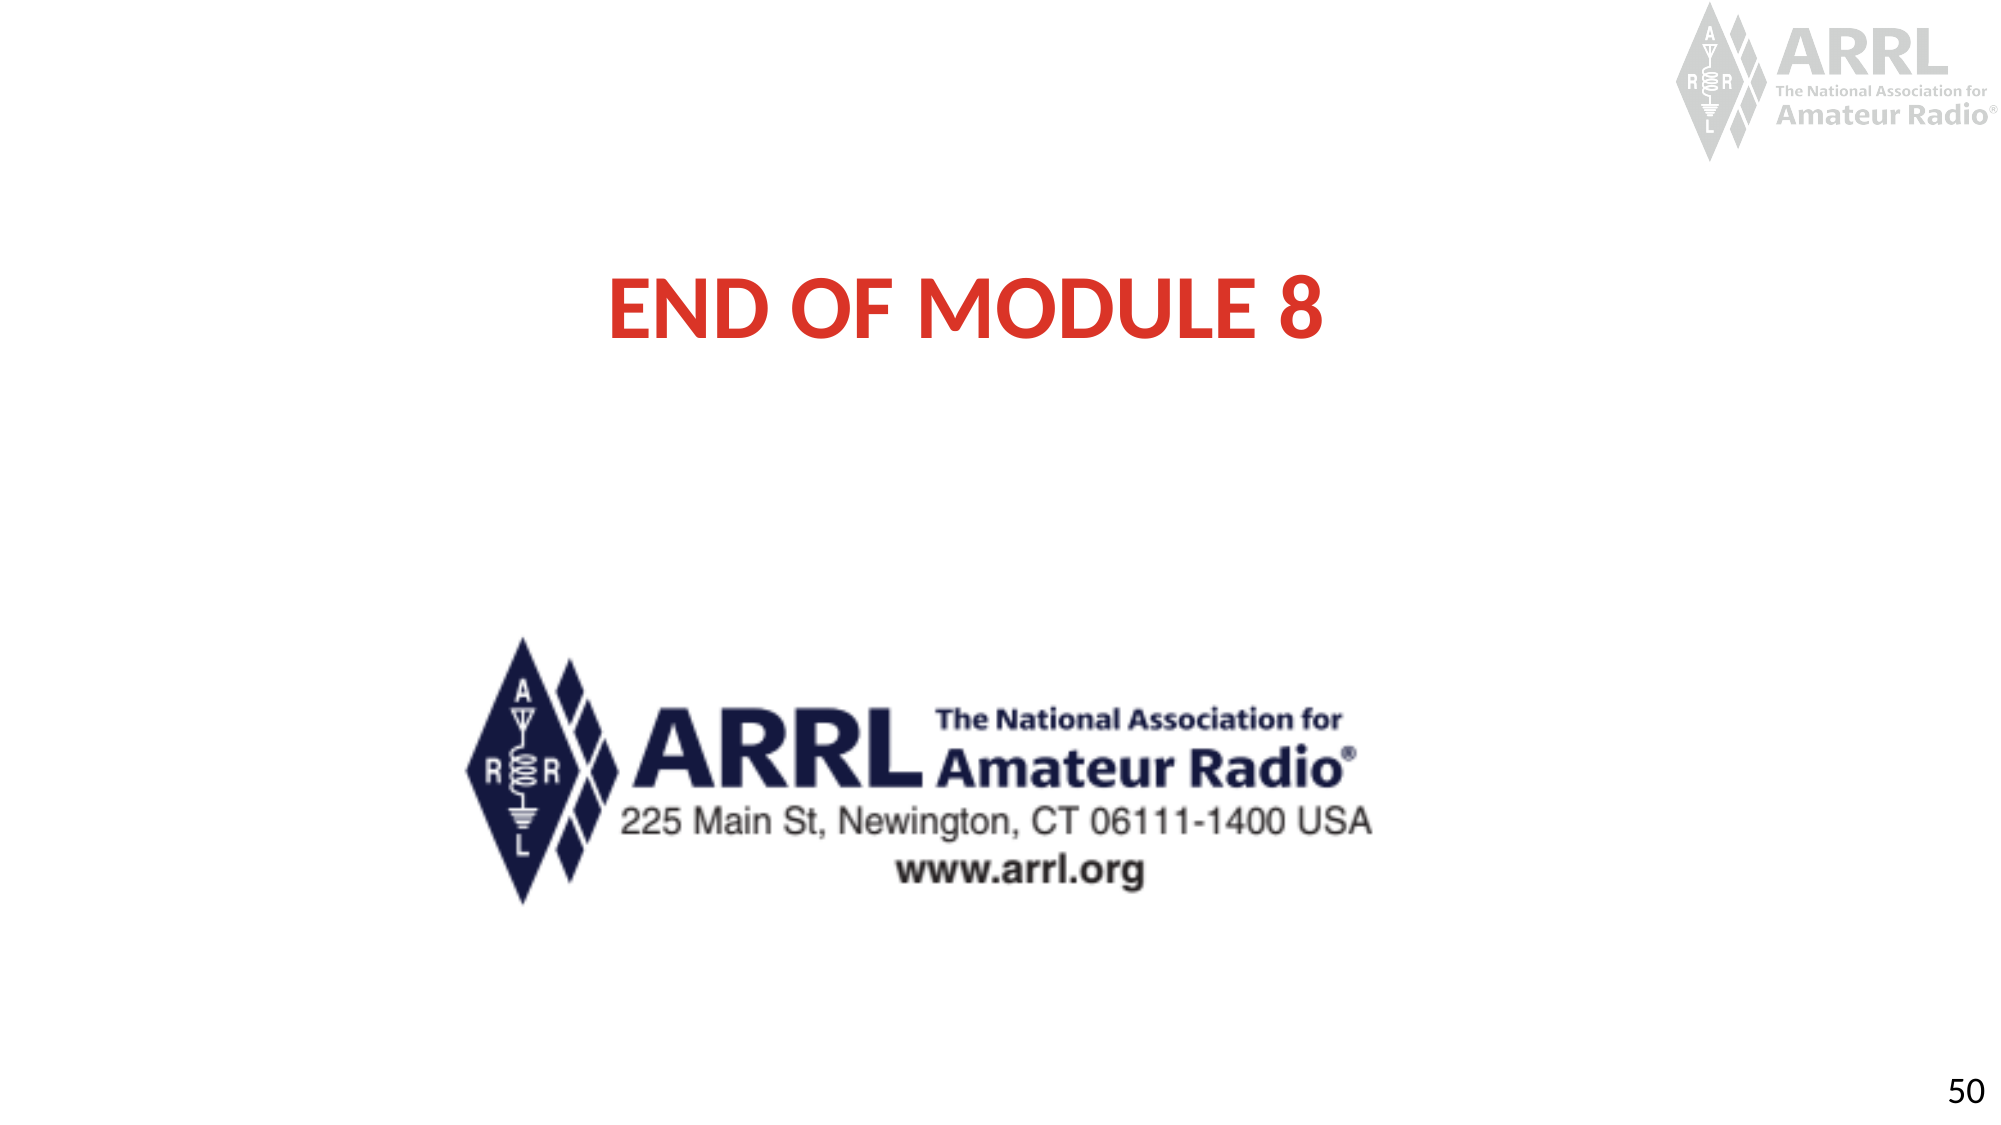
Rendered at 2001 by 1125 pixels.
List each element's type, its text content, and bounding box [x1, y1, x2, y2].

title END OF MODULE 8 [104, 200, 1830, 419]
picture [1674, 0, 2000, 164]
picture [453, 623, 1401, 925]
